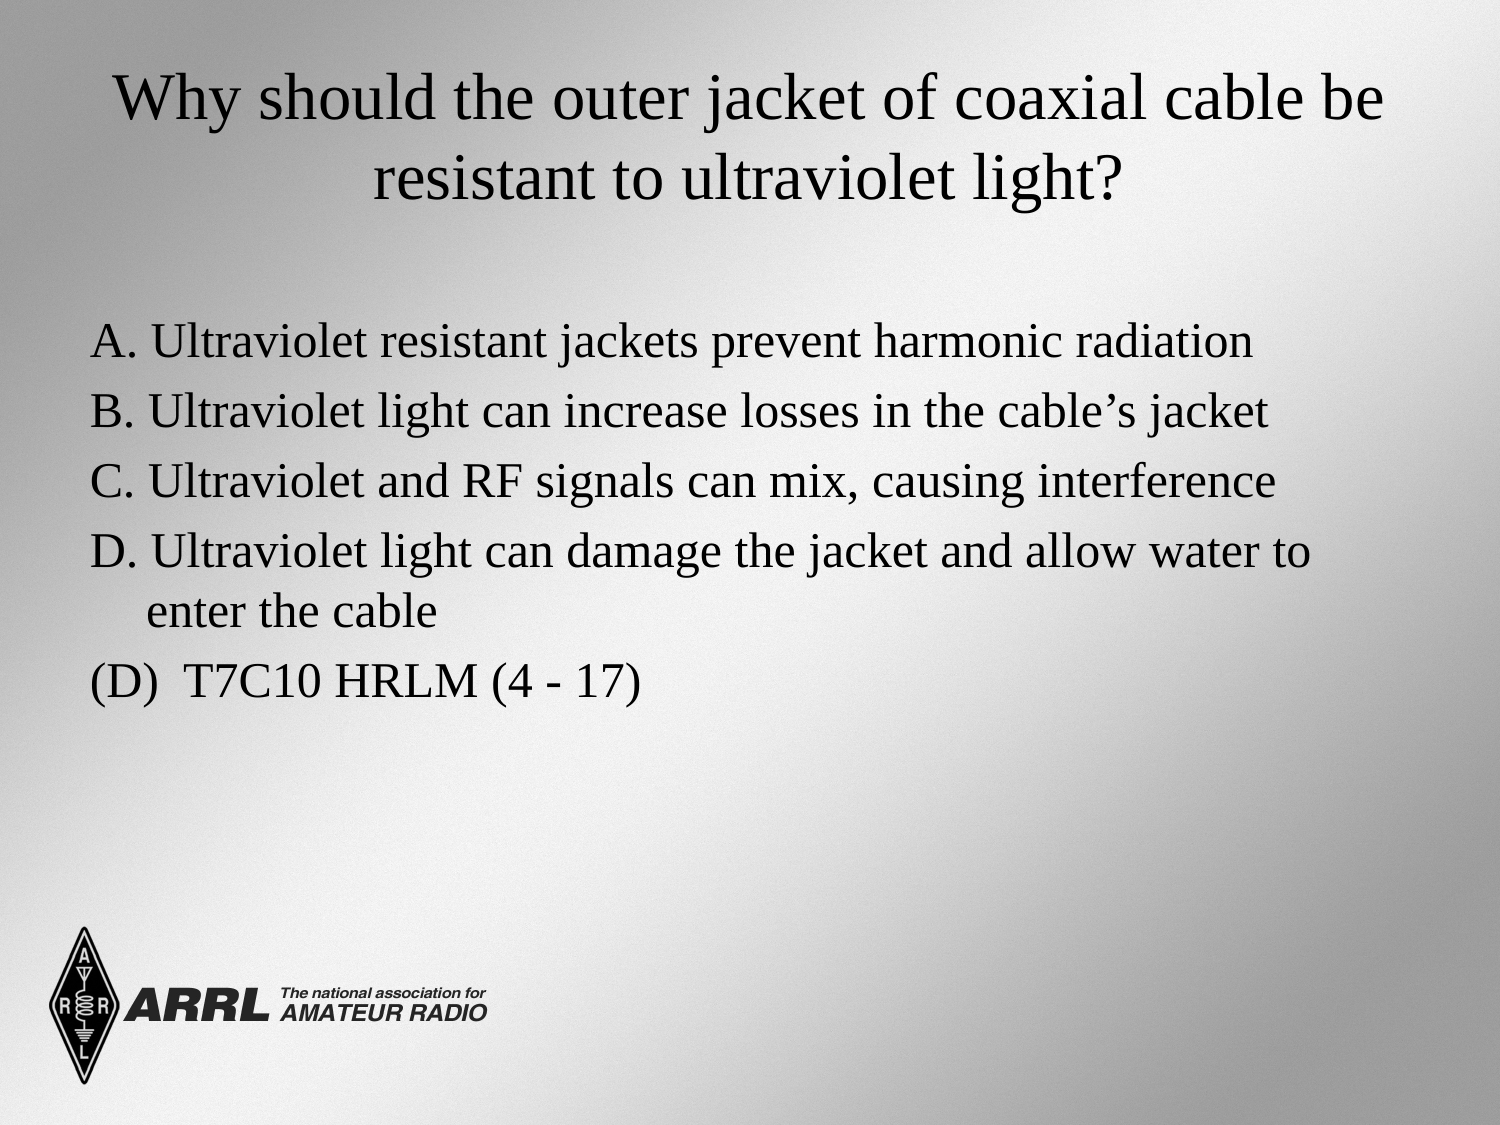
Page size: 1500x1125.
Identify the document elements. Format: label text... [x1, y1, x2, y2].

picture [0, 0, 1500, 1125]
list A. Ultraviolet resistant jackets prevent harmonic radiation B. Ultraviolet light can increase losses in the cable’s jacket C. Ultraviolet and RF signals can mix, causing interference D. Ultraviolet light can damage the jacket and allow water to enter the cable (D) T7C10 HRLM (4 - 17) [75, 299, 1425, 1005]
title Why should the outer jacket of coaxial cable be resistant to ultraviolet light? [75, 45, 1425, 233]
